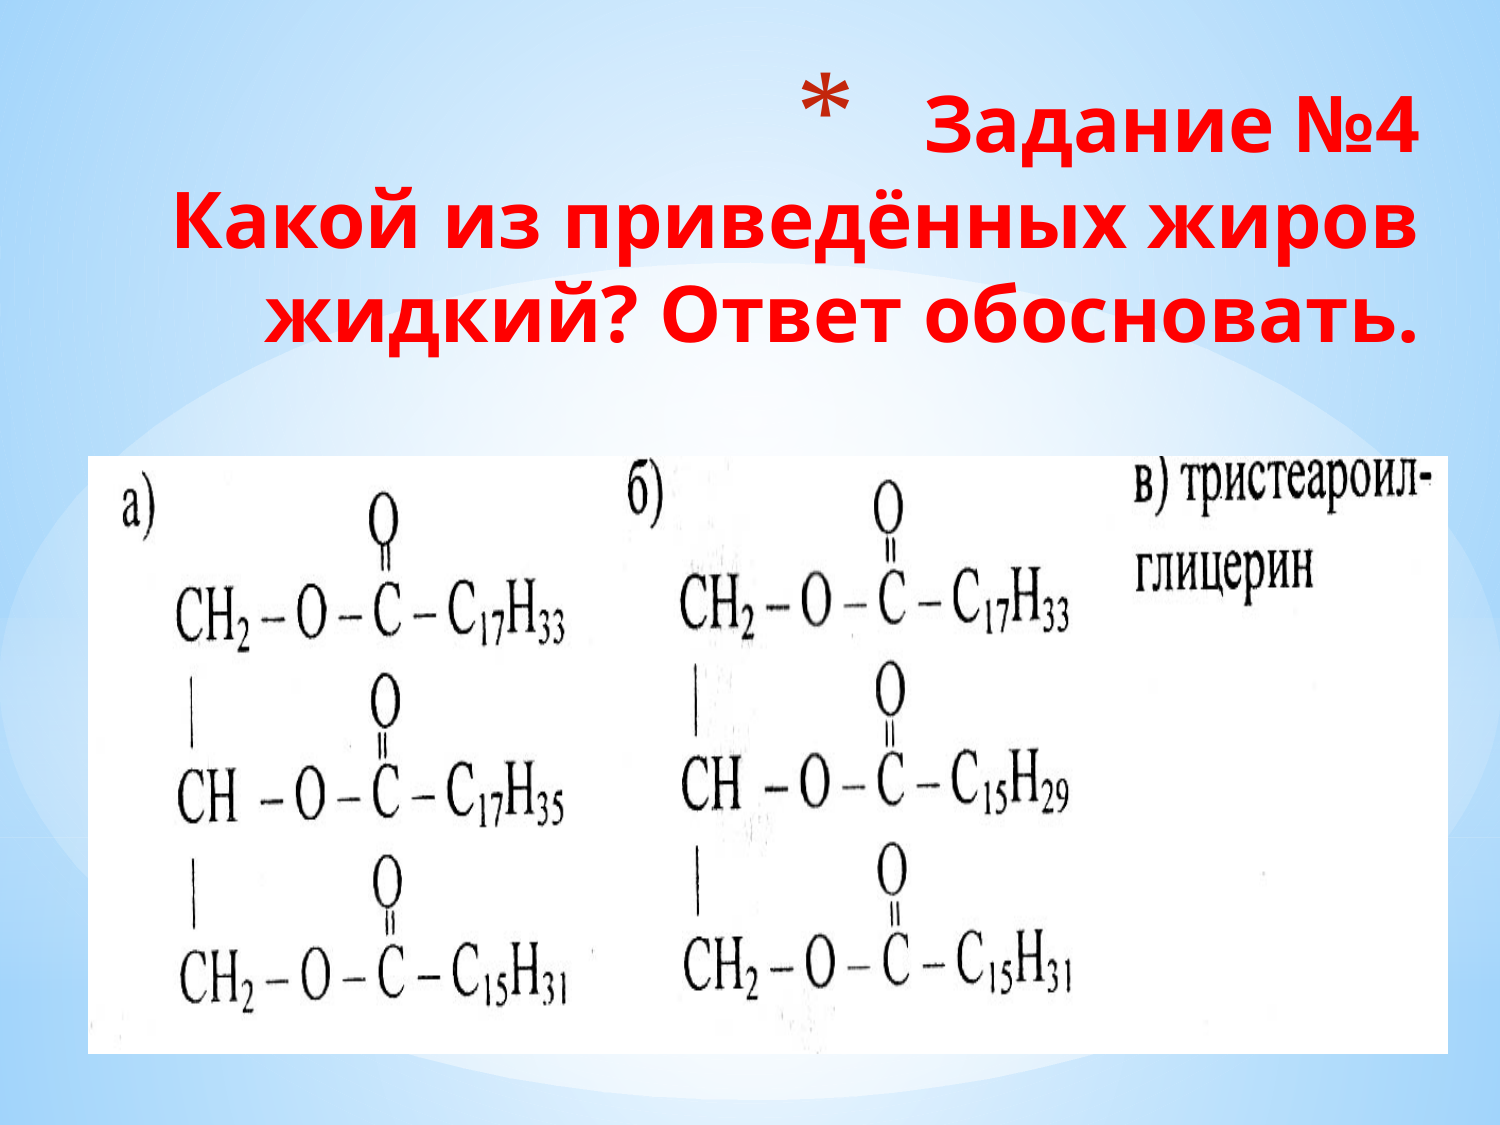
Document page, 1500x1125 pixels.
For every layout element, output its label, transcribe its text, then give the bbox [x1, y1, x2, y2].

title Задание №4 Какой из приведённых жиров жидкий? Ответ обосновать. [76, 54, 1436, 398]
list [88, 455, 1449, 1054]
